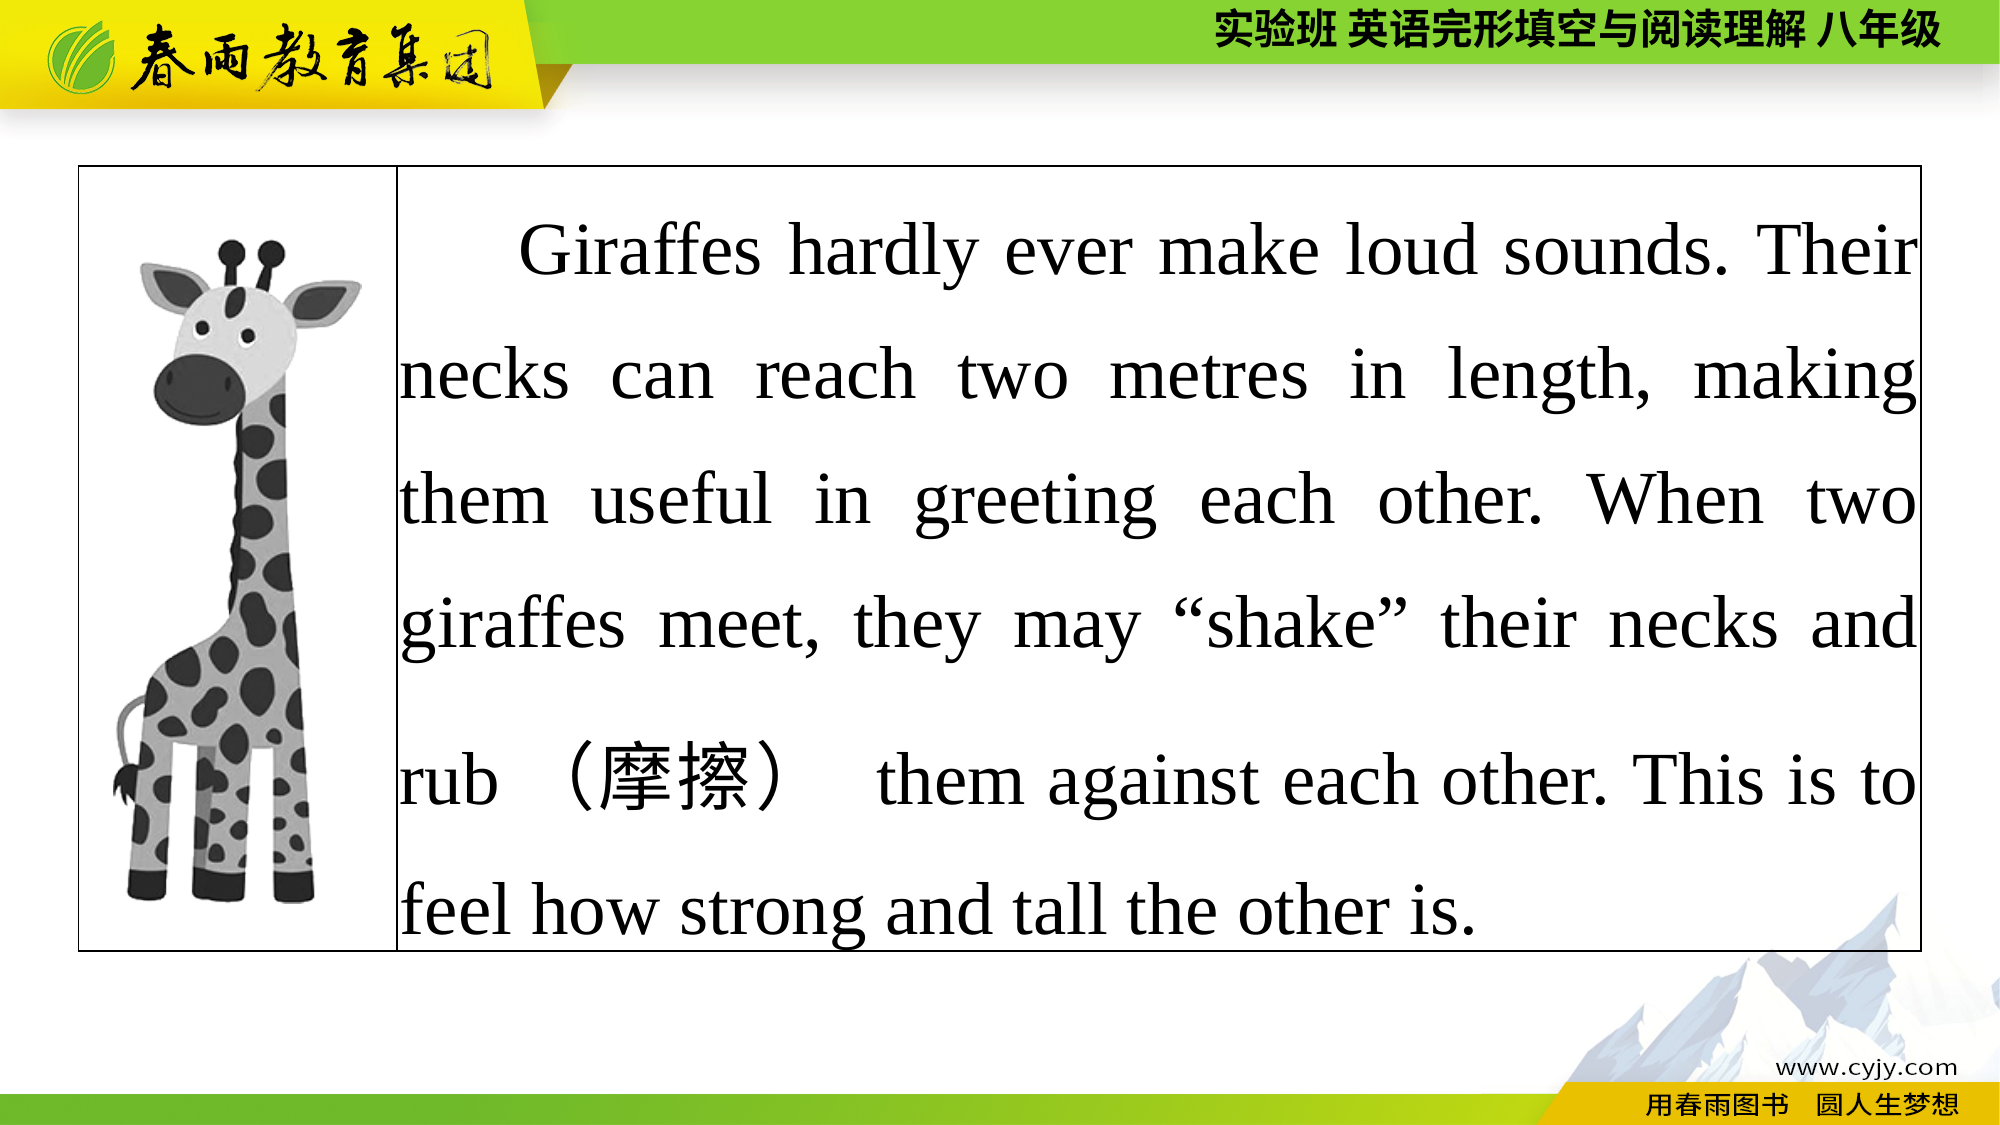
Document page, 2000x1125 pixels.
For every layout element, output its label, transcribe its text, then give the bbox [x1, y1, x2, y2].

table_header [79, 167, 396, 950]
table_header Giraffes hardly ever make loud sounds. Their necks can reach two metres in length, making them useful in greeting each other. When two giraffes meet, they may “shake” their necks and rub（摩擦） them against each other. This is to feel how strong and tall the other is. [398, 167, 1920, 950]
picture [0, 0, 2000, 1125]
